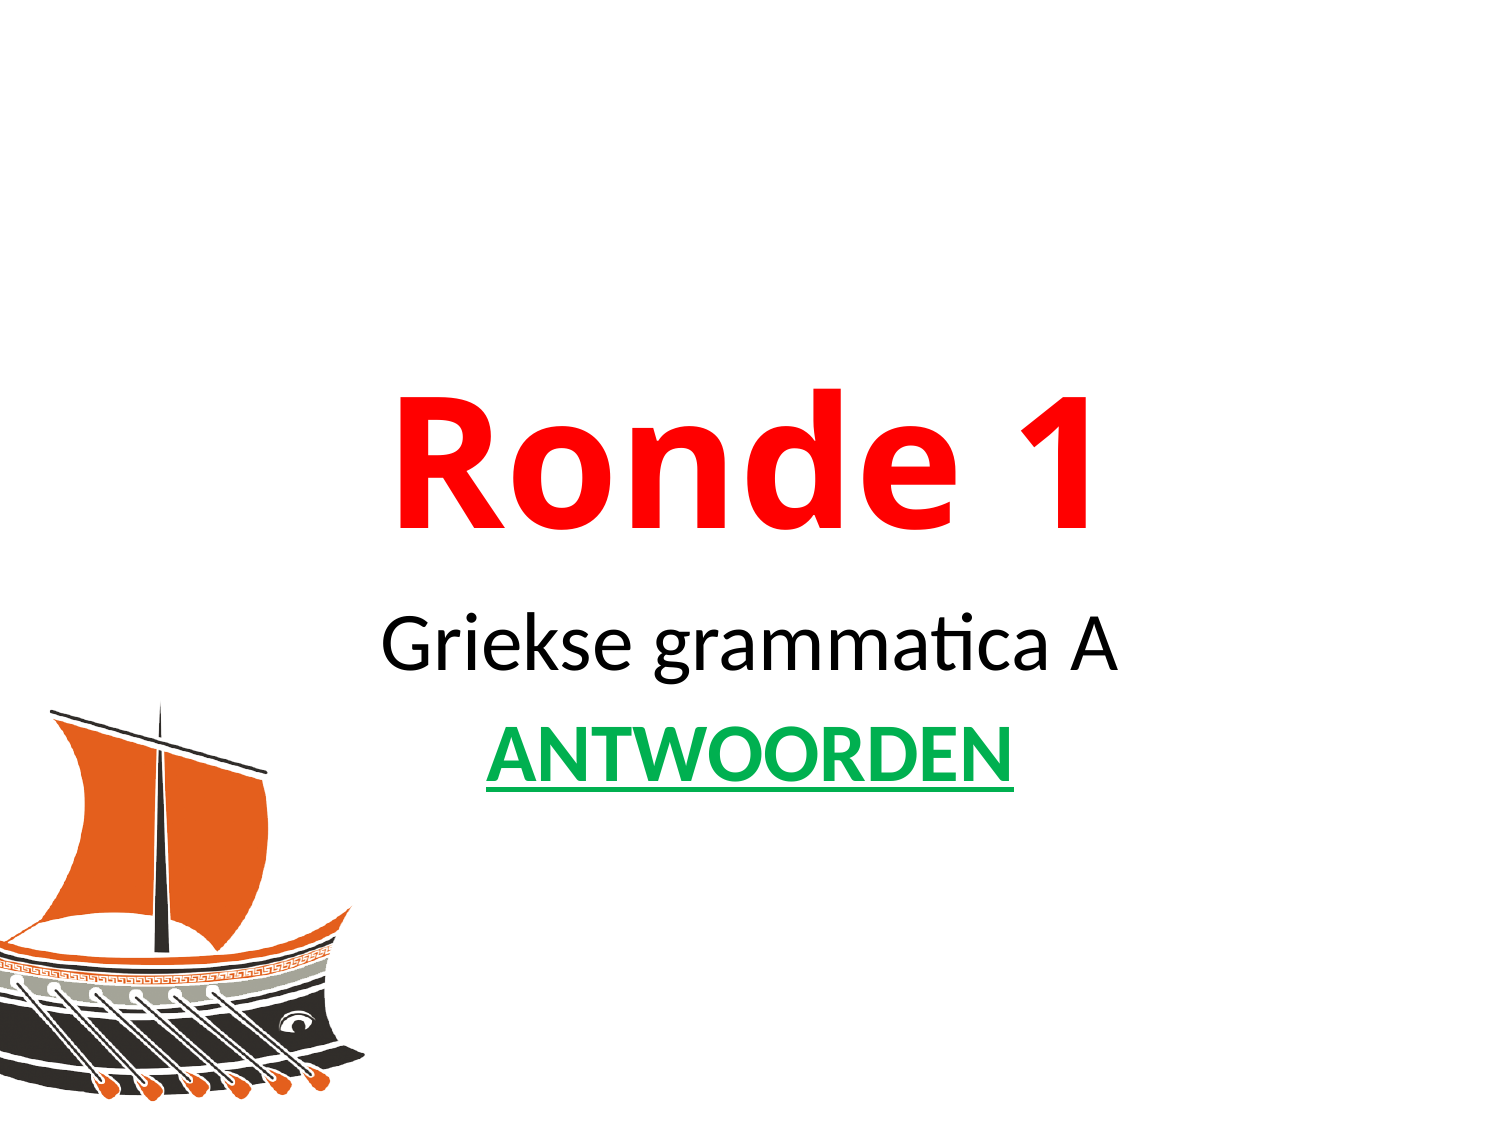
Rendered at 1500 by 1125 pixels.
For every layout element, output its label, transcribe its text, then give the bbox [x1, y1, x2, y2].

picture [0, 689, 371, 1115]
subtitle Griekse grammatica A ANTWOORDEN [187, 590, 1313, 863]
title Ronde 1 [112, 184, 1388, 576]
